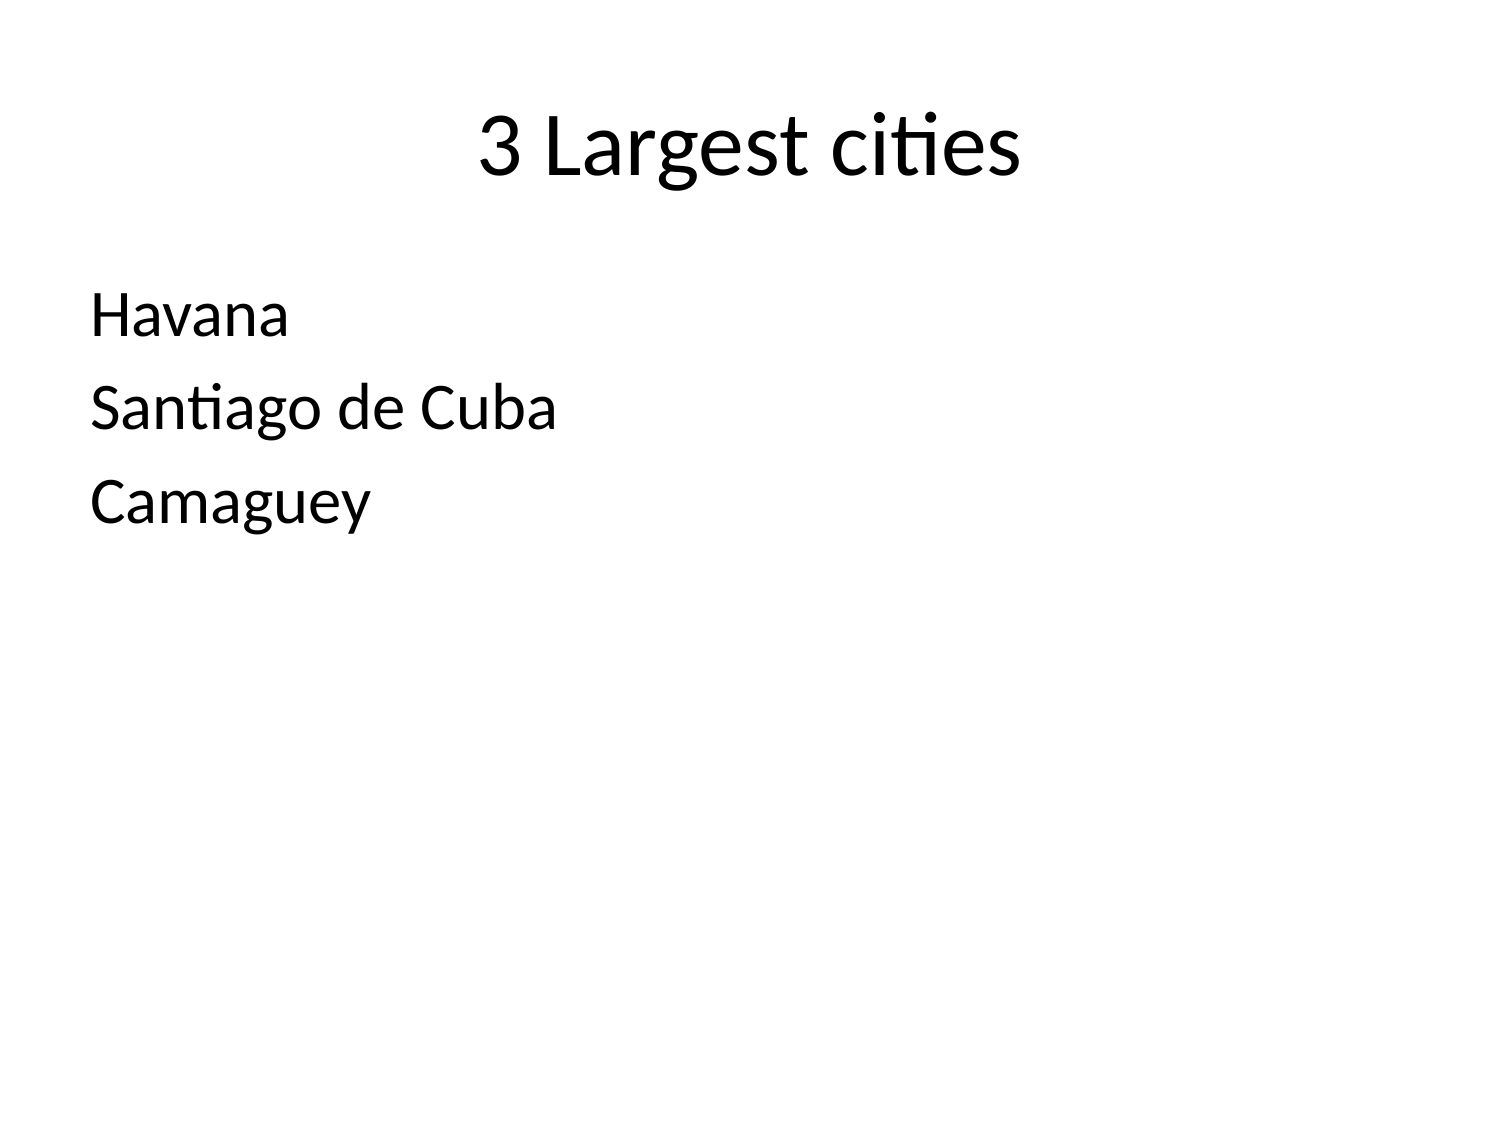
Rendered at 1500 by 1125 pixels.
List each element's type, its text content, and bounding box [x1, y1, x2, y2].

title 3 Largest cities [75, 45, 1425, 233]
list Havana Santiago de Cuba Camaguey [75, 262, 1425, 1005]
